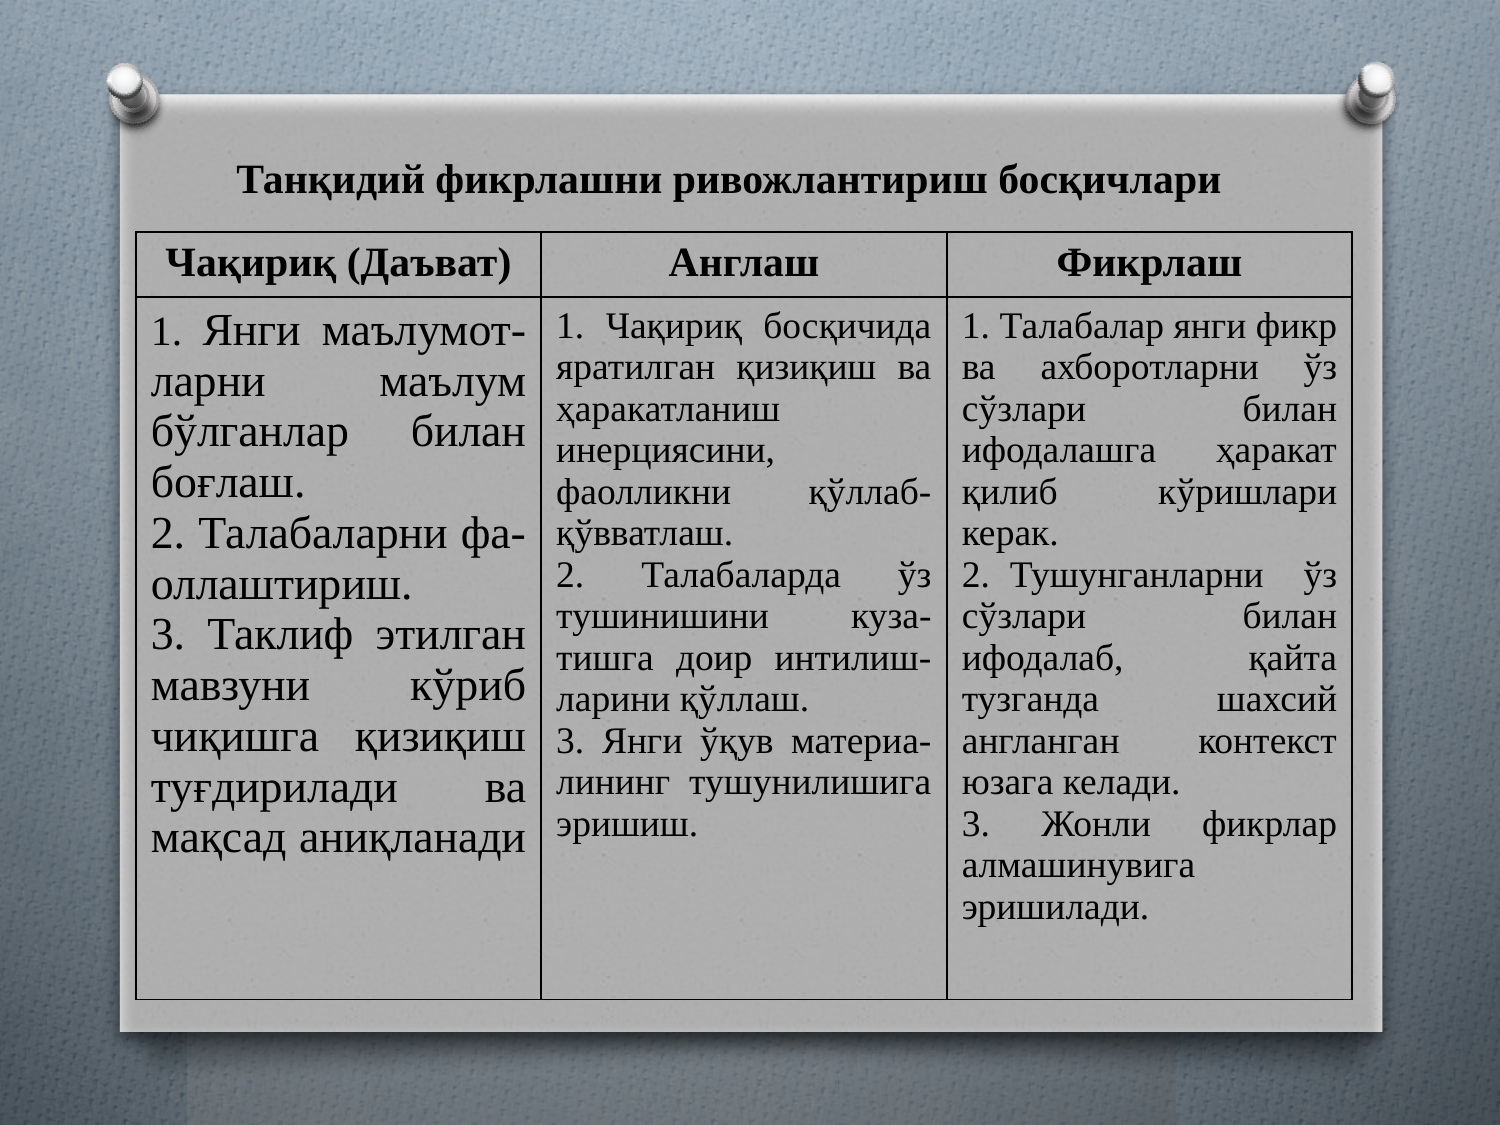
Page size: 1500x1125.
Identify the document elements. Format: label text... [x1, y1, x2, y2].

table_cell 1. Янги маълумот-ларни маълум бўлганлар билан боғлаш. 2. Талабаларни фа-оллаштириш. 3. Таклиф этилган мавзуни кўриб чиқишга қизиқиш туғдирилади ва мақсад аниқланади [137, 298, 540, 999]
table_cell 1. Чақириқ босқичида яратилган қизиқиш ва ҳаракатланиш инерциясини, фаолликни қўллаб-қўвватлаш. 2. Талабаларда ўз тушинишини куза-тишга доир интилиш-ларини қўллаш. 3. Янги ўқув материа-лининг тушунилишига эришиш. [542, 298, 946, 999]
table_cell 1. Талабалар янги фикр ва ахборотларни ўз сўзлари билан ифодалашга ҳаракат қилиб кўришлари керак. 2. Тушунганларни ўз сўзлари билан ифодалаб, қайта тузганда шахсий англанган контекст юзага келади. 3. Жонли фикрлар алмашинувига эришилади. [948, 298, 1351, 999]
table_header Чақириқ (Даъват) [137, 233, 540, 296]
title Танқидий фикрлашни ривожлантириш босқичлари [135, 134, 1323, 220]
picture [75, 29, 198, 142]
table_header Фикрлаш [948, 233, 1351, 296]
table_header Англаш [542, 233, 946, 296]
picture [1317, 35, 1439, 156]
